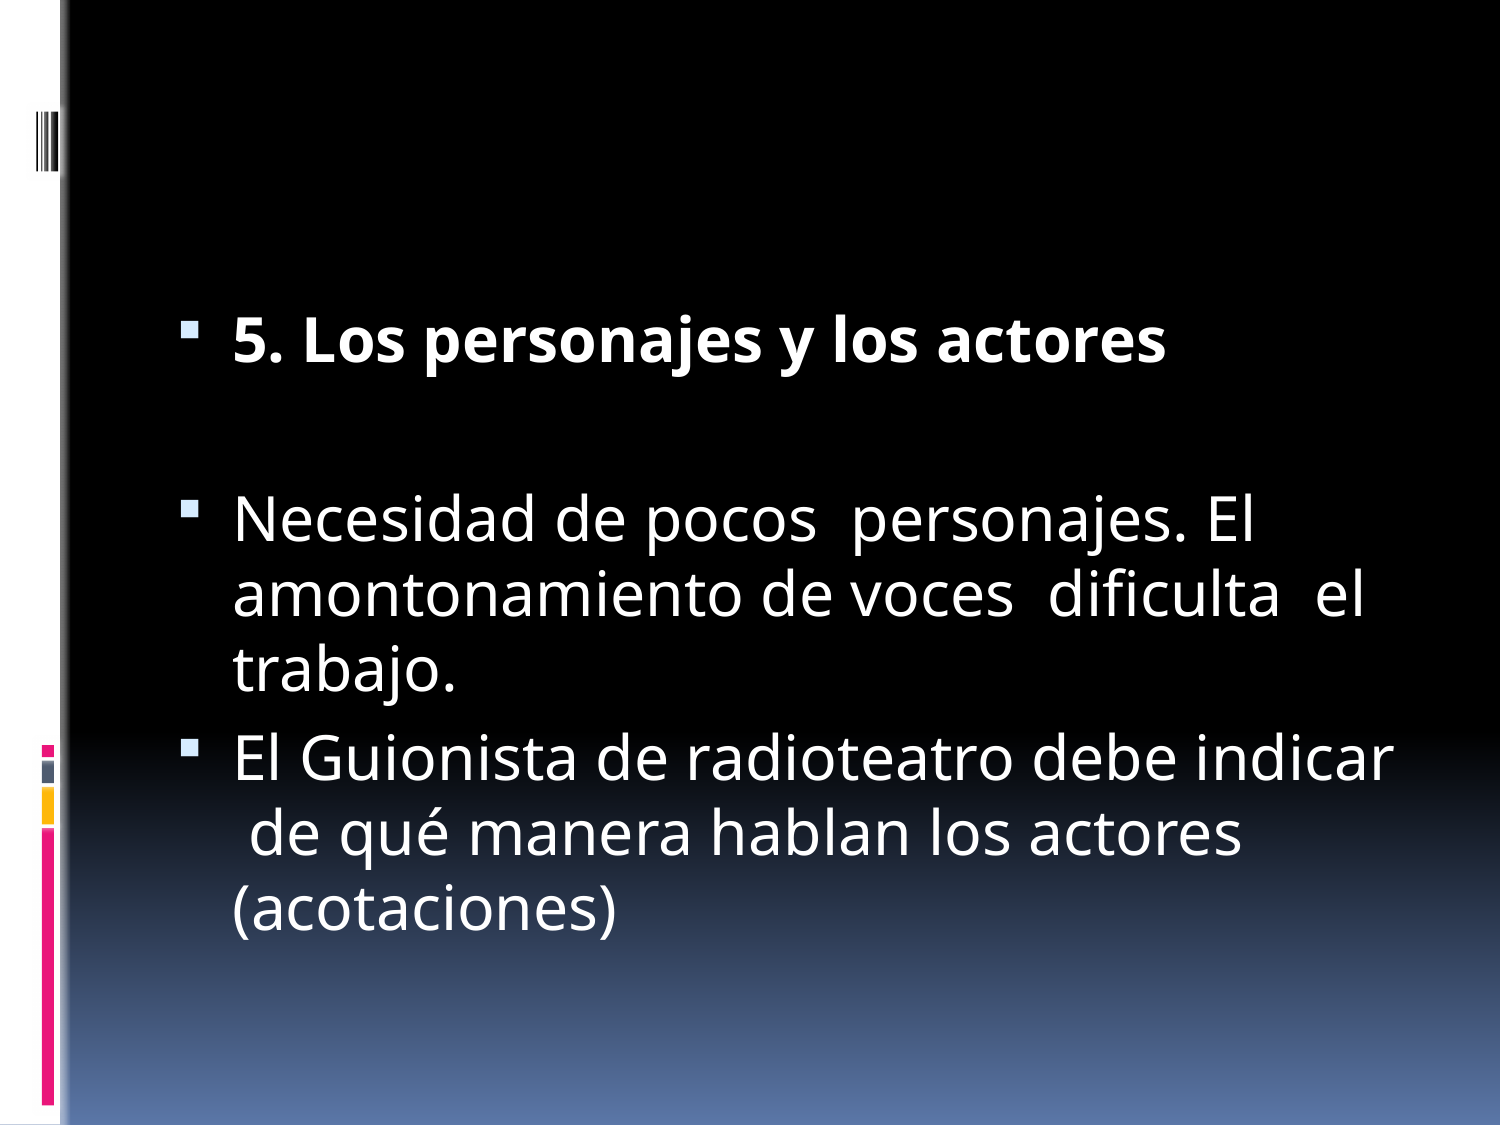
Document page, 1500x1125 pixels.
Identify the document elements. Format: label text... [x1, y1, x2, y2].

list 5. Los personajes y los actores Necesidad de pocos personajes. El amontonamiento de voces dificulta el trabajo. El Guionista de radioteatro debe indicar de qué manera hablan los actores (acotaciones) [150, 292, 1425, 1043]
